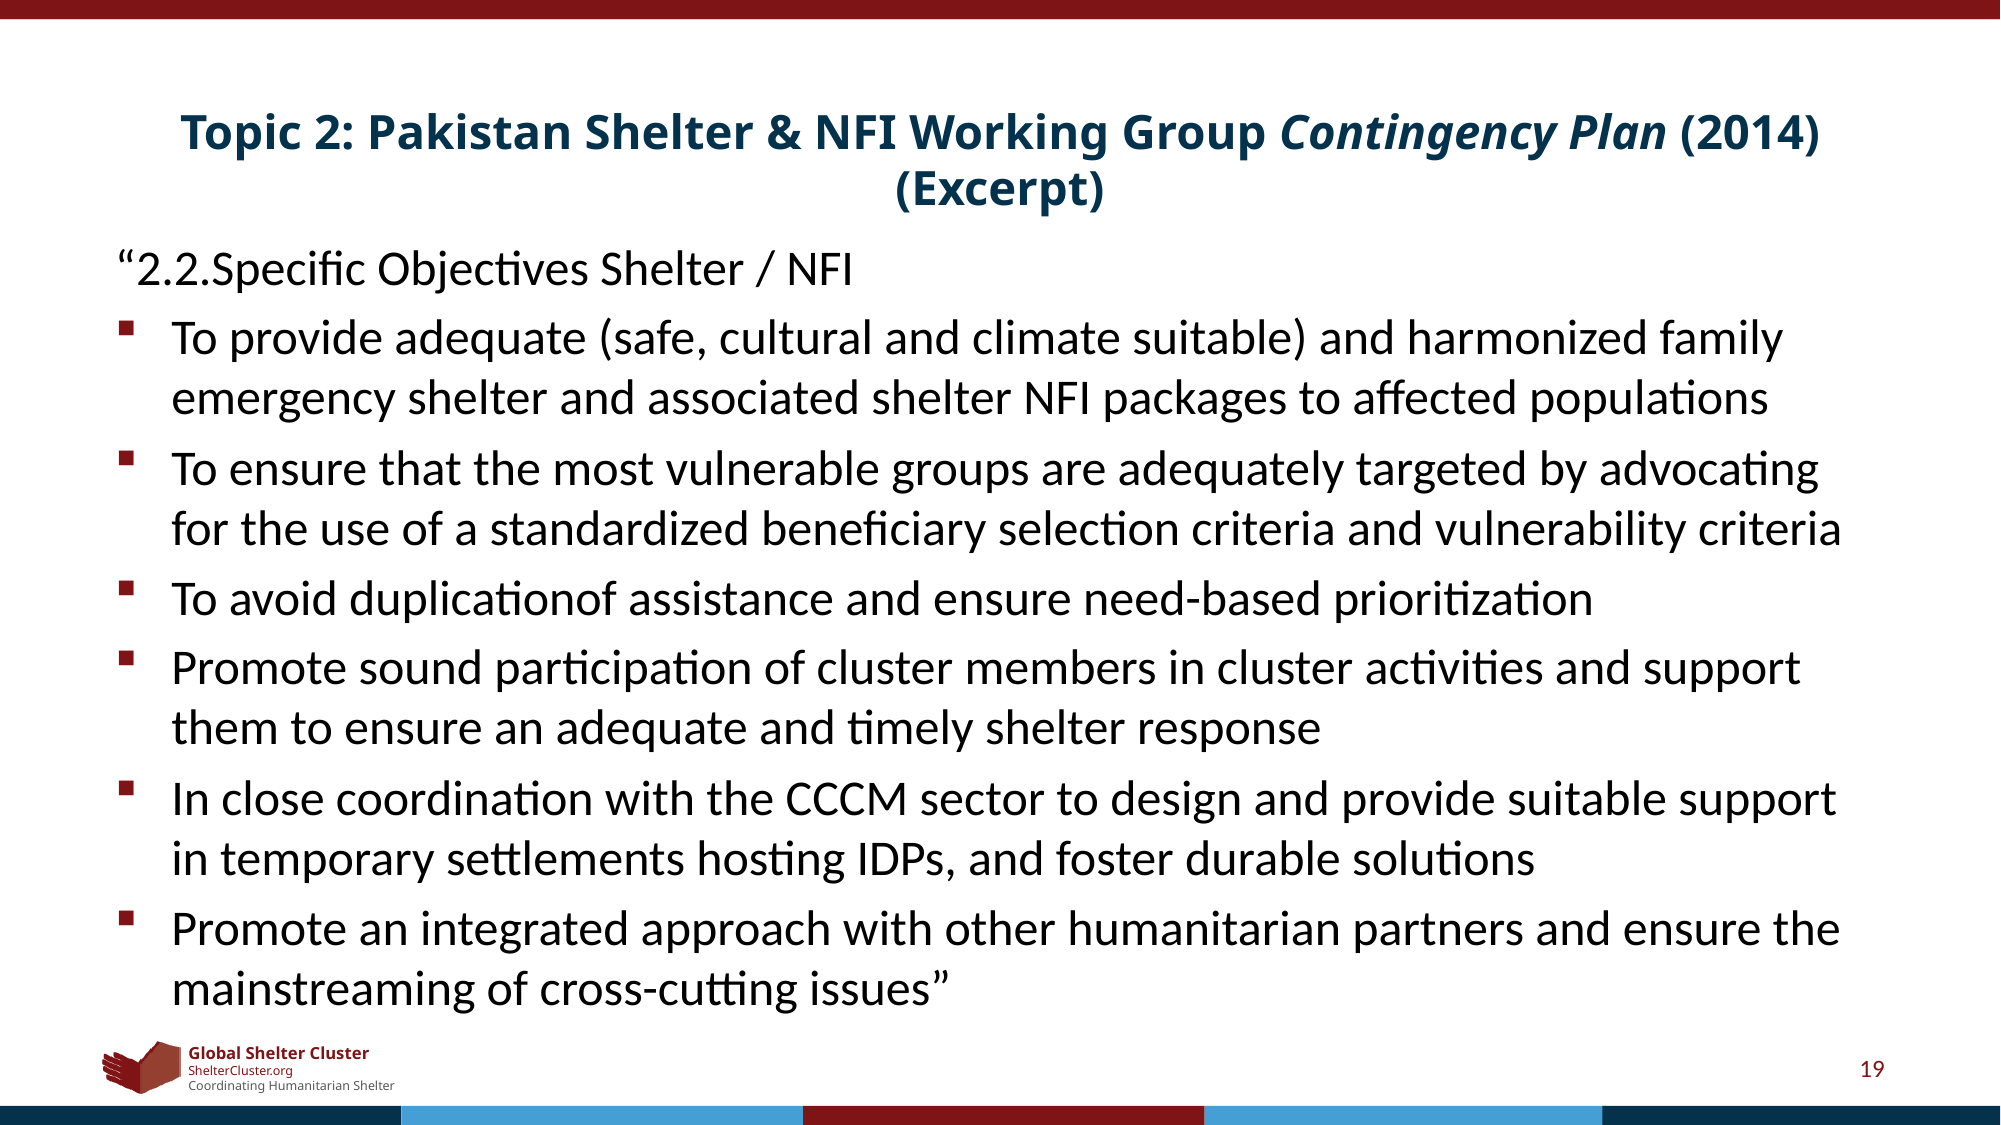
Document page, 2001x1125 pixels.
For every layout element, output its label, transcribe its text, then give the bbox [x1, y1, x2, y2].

picture [102, 1041, 181, 1094]
list “2.2.Specific Objectives Shelter / NFI To provide adequate (safe, cultural and climate suitable) and harmonized family emergency shelter and associated shelter NFI packages to affected populations To ensure that the most vulnerable groups are adequately targeted by advocating for the use of a standardized beneficiary selection criteria and vulnerability criteria To avoid duplicationof assistance and ensure need-based prioritization Promote sound participation of cluster members in cluster activities and support them to ensure an adequate and timely shelter response In close coordination with the CCCM sector to design and provide suitable support in temporary settlements hosting IDPs, and foster durable solutions Promote an integrated approach with other humanitarian partners and ensure the mainstreaming of cross-cutting issues” [99, 227, 1900, 970]
slide_number 19 [1433, 1037, 1900, 1098]
title Topic 2: Pakistan Shelter & NFI Working Group Contingency Plan (2014) (Excerpt) [99, 93, 1900, 227]
